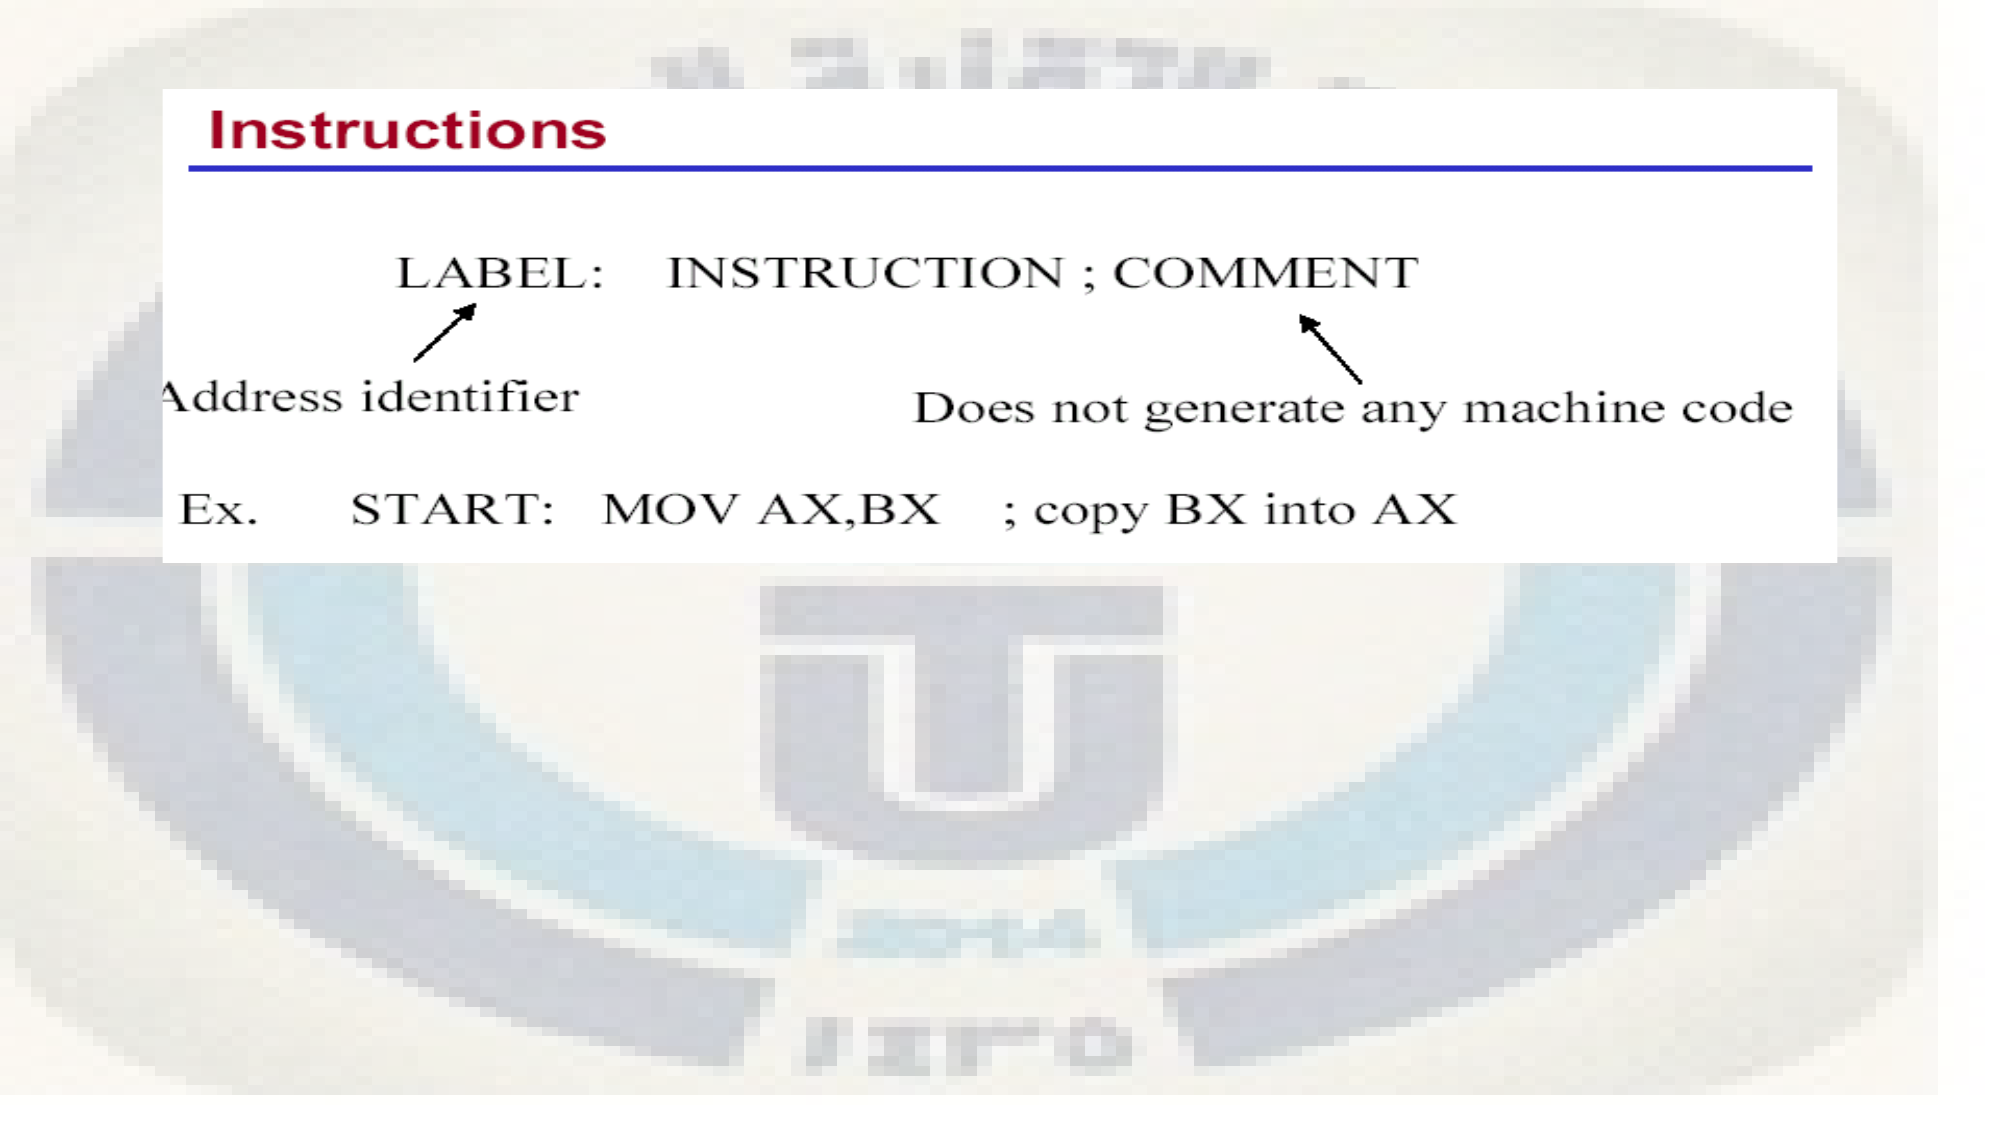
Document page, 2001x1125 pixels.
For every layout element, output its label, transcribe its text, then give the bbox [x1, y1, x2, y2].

text_box Label Operator Operand[s] ;Comment INIT: mov ax, bx ; Copy contents of bx into ax Label - INIT: Operator - mov Operands - ax and bx Comment - alphanumeric string between ; and \n Not case sensitive Unlike other assemblers, destination operand is first mov is the mnemonic that the assembler translates into an opcode [0, 0, 2000, 1125]
picture [162, 89, 1838, 563]
